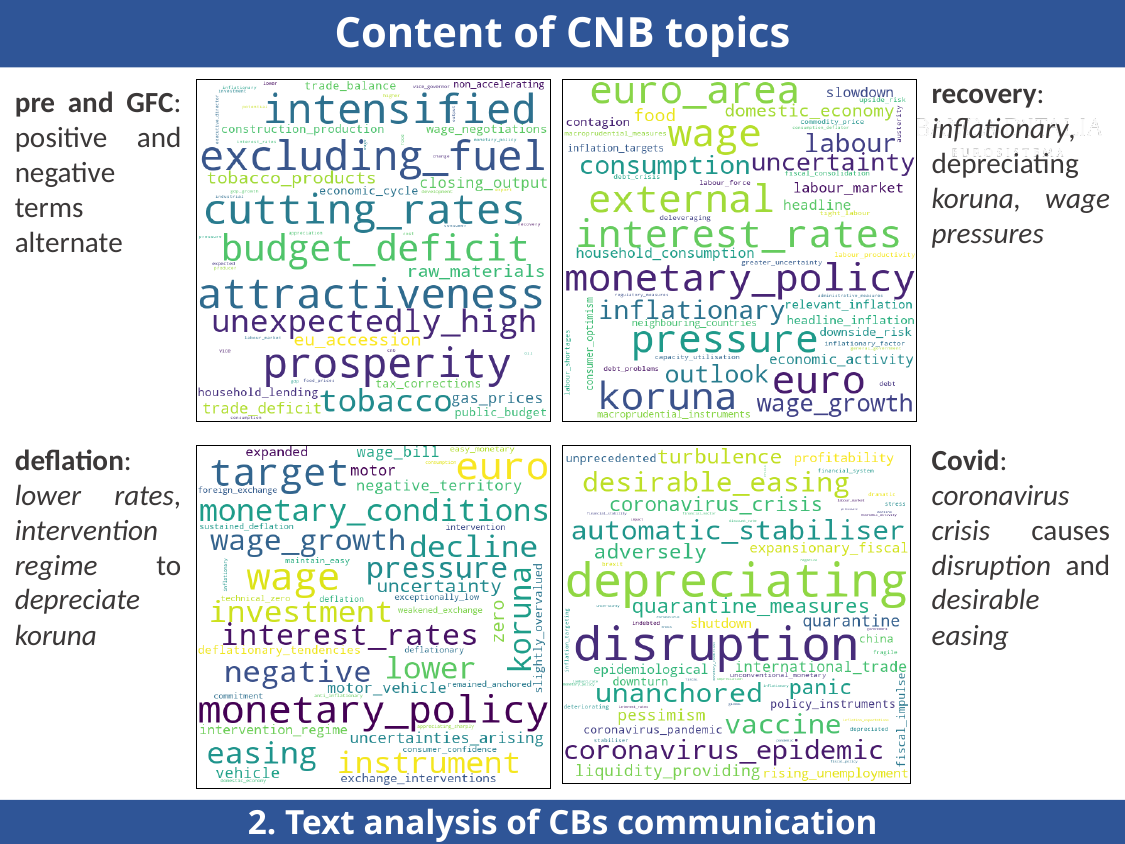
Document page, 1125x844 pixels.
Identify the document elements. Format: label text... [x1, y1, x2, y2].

picture [196, 79, 551, 422]
text_box 2. Text analysis of CBs communication [0, 799, 1125, 844]
picture [562, 445, 911, 784]
text_box deflation: lower rates, intervention regime to depreciate koruna [0, 433, 197, 659]
text_box pre and GFC: positive and negative terms alternate [0, 76, 197, 266]
text_box Covid: coronavirus crisis causes disruption and desirable easing [916, 433, 1125, 659]
text_box recovery: inflationary, depreciating koruna, wage pressures [916, 67, 1125, 257]
picture [196, 445, 551, 789]
title Content of CNB topics [0, 0, 1125, 68]
picture [562, 79, 1102, 422]
